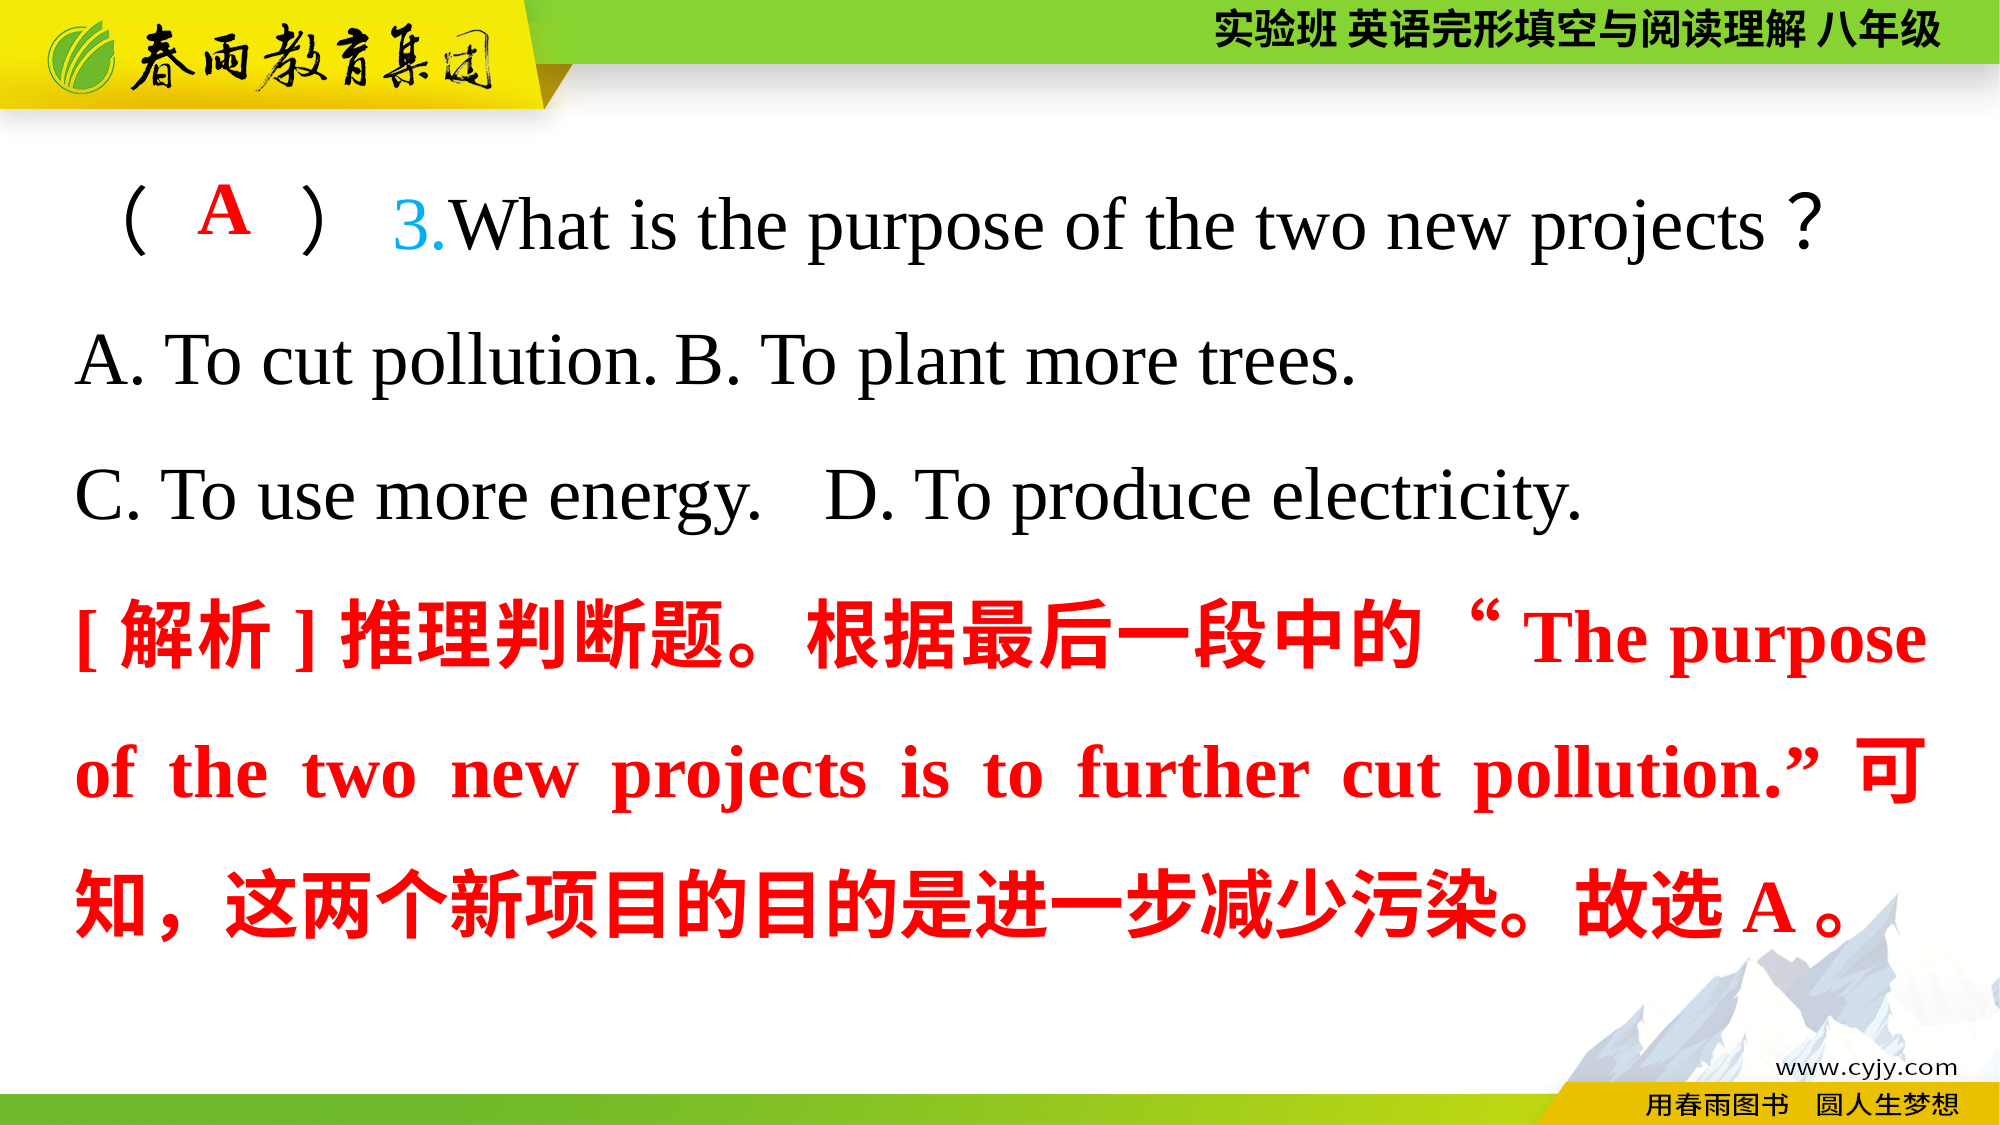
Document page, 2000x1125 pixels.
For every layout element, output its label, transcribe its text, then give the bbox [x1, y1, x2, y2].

text_box A [182, 151, 267, 257]
picture [0, 0, 2000, 1125]
list （ ）3.What is the purpose of the two new projects？ A. To cut pollution. B. To plant more trees. C. To use more energy. D. To produce electricity. [59, 122, 1944, 531]
text_box [解析]推理判断题。根据最后一段中的“The purpose of the two new projects is to further cut pollution.”可知，这两个新项目的目的是进一步减少污染。故选A。 [59, 534, 1944, 955]
